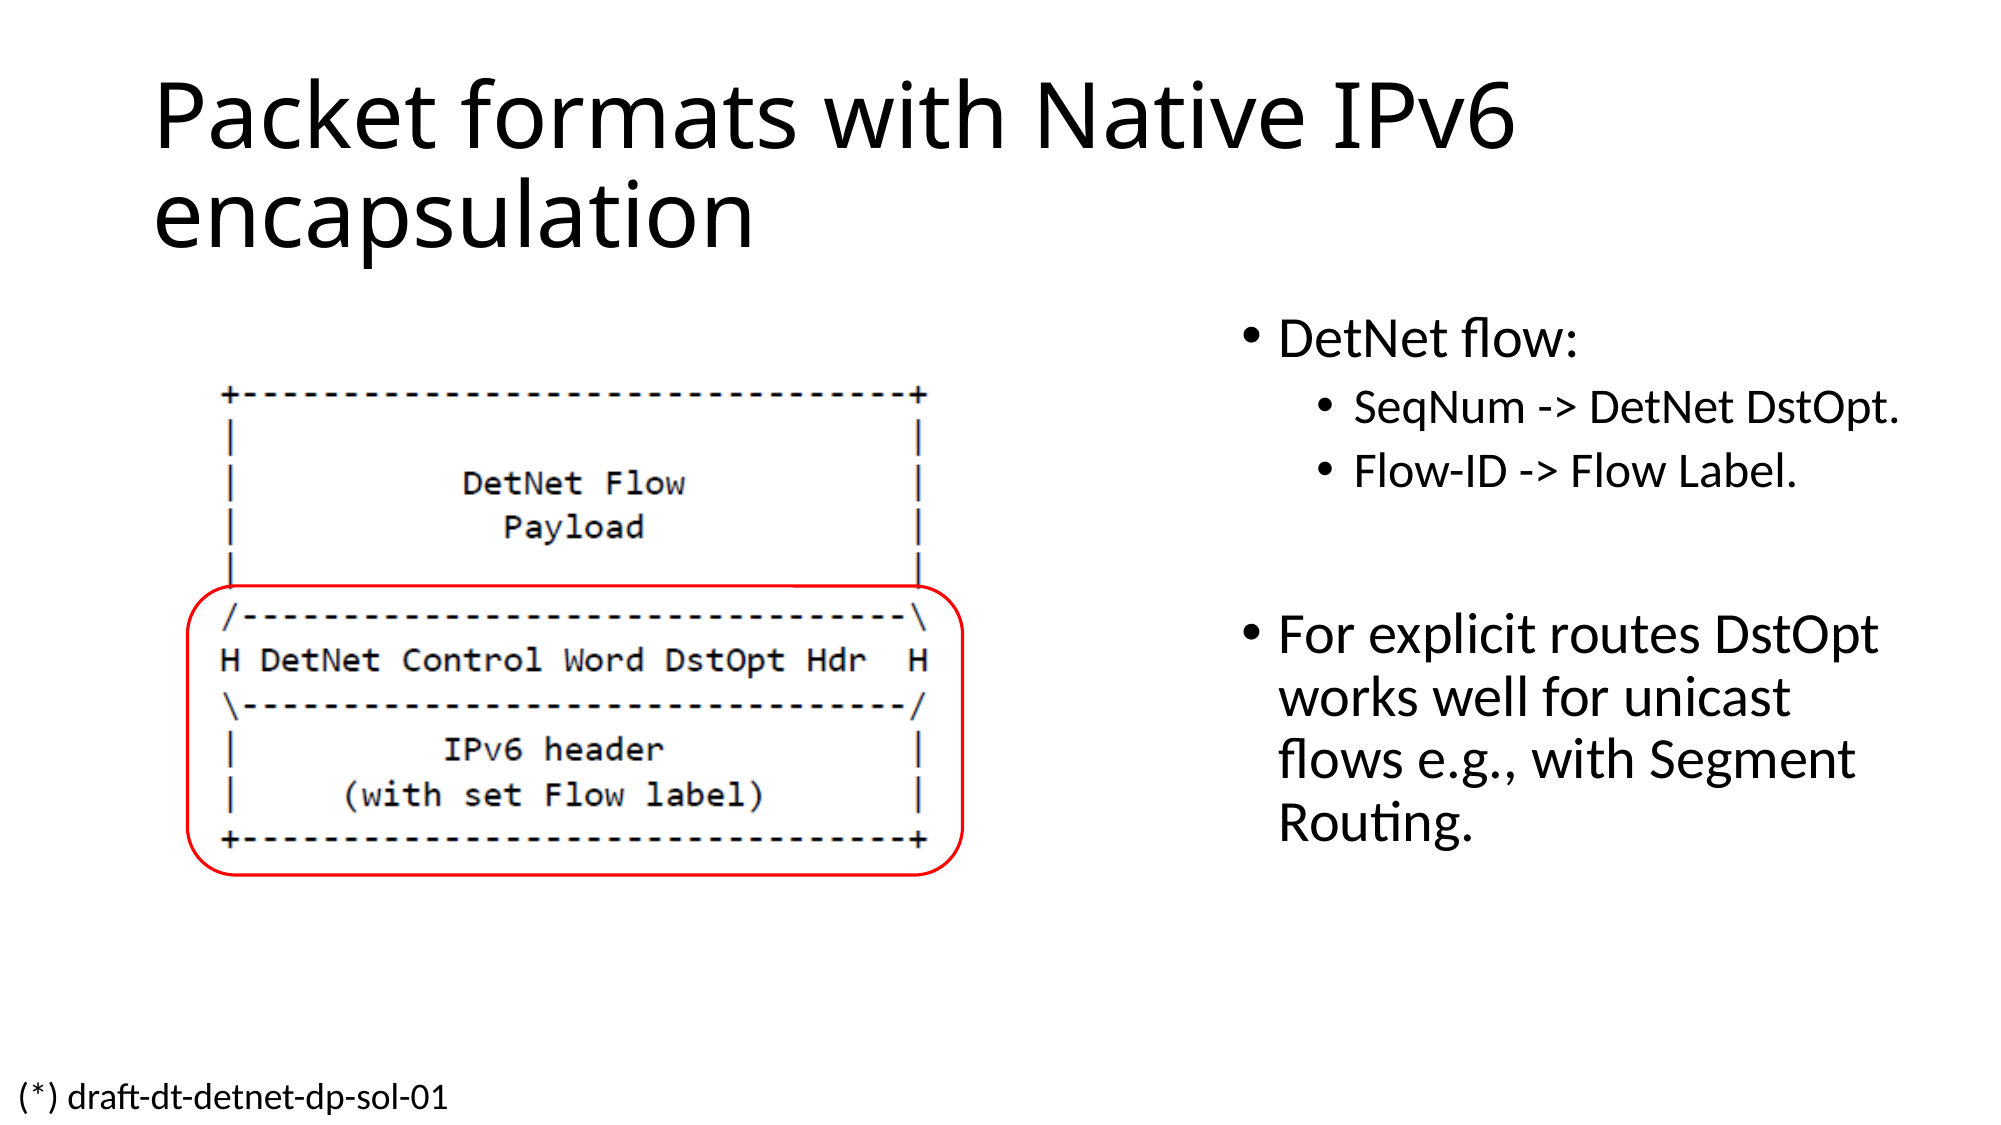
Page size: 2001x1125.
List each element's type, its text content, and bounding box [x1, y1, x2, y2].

list DetNet flow: SeqNum -> DetNet DstOpt. Flow-ID -> Flow Label. For explicit routes DstOpt works well for unicast flows e.g., with Segment Routing. [1226, 299, 1938, 1086]
text_box (*) draft-dt-detnet-dp-sol-01 [3, 1064, 464, 1125]
title Packet formats with Native IPv6 encapsulation [137, 59, 1888, 278]
text_box [186, 589, 964, 877]
picture [207, 374, 936, 850]
